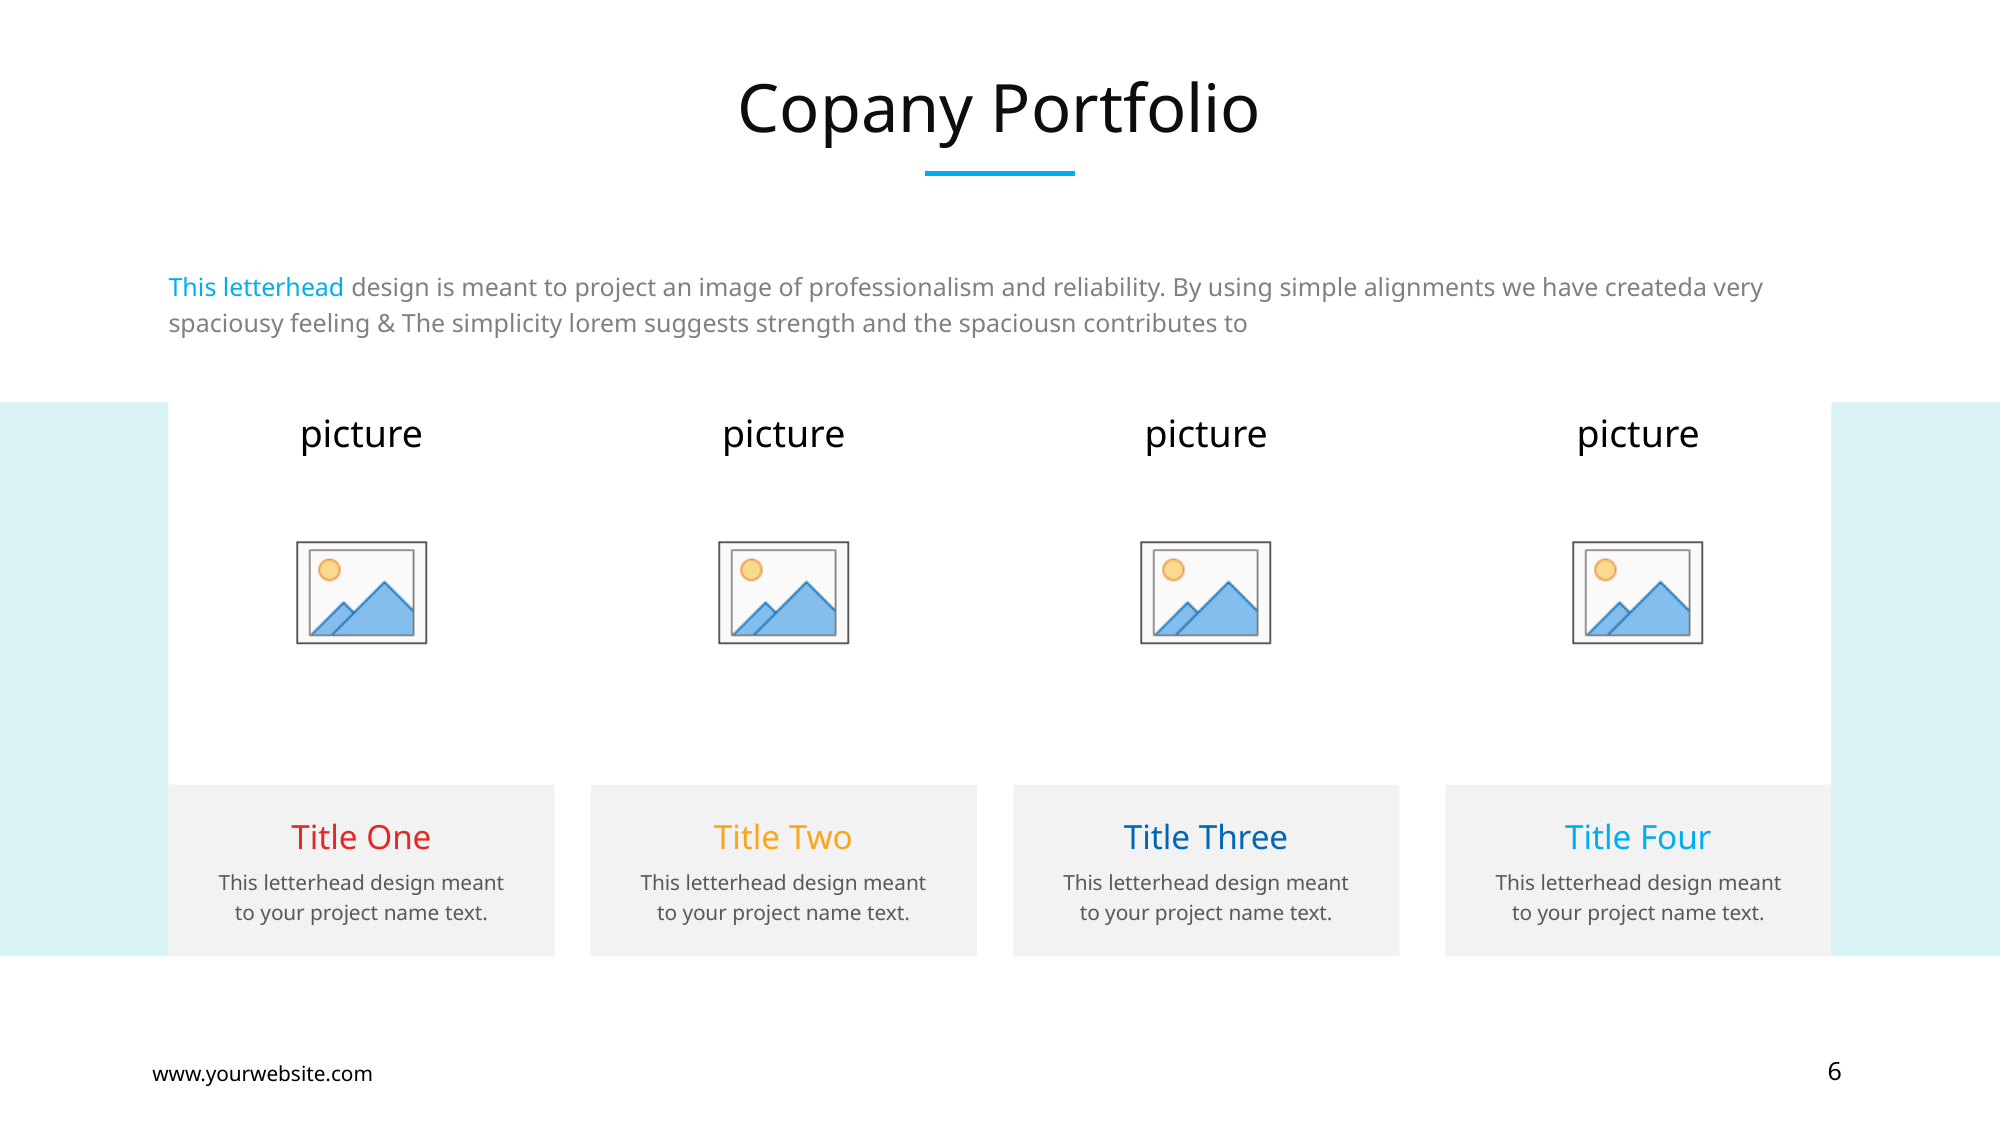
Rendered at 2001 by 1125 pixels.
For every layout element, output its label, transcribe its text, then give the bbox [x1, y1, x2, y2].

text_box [619, 808, 948, 933]
text_box [169, 784, 556, 957]
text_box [197, 808, 526, 933]
text_box [1444, 784, 1830, 957]
picture [1013, 402, 1400, 785]
footer www.yourwebsite.com [137, 1042, 415, 1103]
text_box This letterhead design is meant to project an image of professionalism and reliability. By using simple alignments we have createda very spaciousy feeling & The simplicity lorem suggests strength and the spaciousn contributes to [168, 244, 1832, 360]
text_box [1474, 808, 1803, 933]
picture [168, 402, 555, 785]
text_box [1830, 401, 2000, 957]
slide_number 6 [1807, 1047, 1863, 1098]
picture [1445, 402, 1832, 785]
picture [590, 402, 977, 785]
title Copany Portfolio [137, 55, 1863, 167]
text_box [1042, 808, 1370, 933]
text_box [590, 784, 978, 957]
text_box [0, 0, 2000, 1125]
text_box [0, 401, 169, 957]
text_box [1012, 784, 1400, 957]
